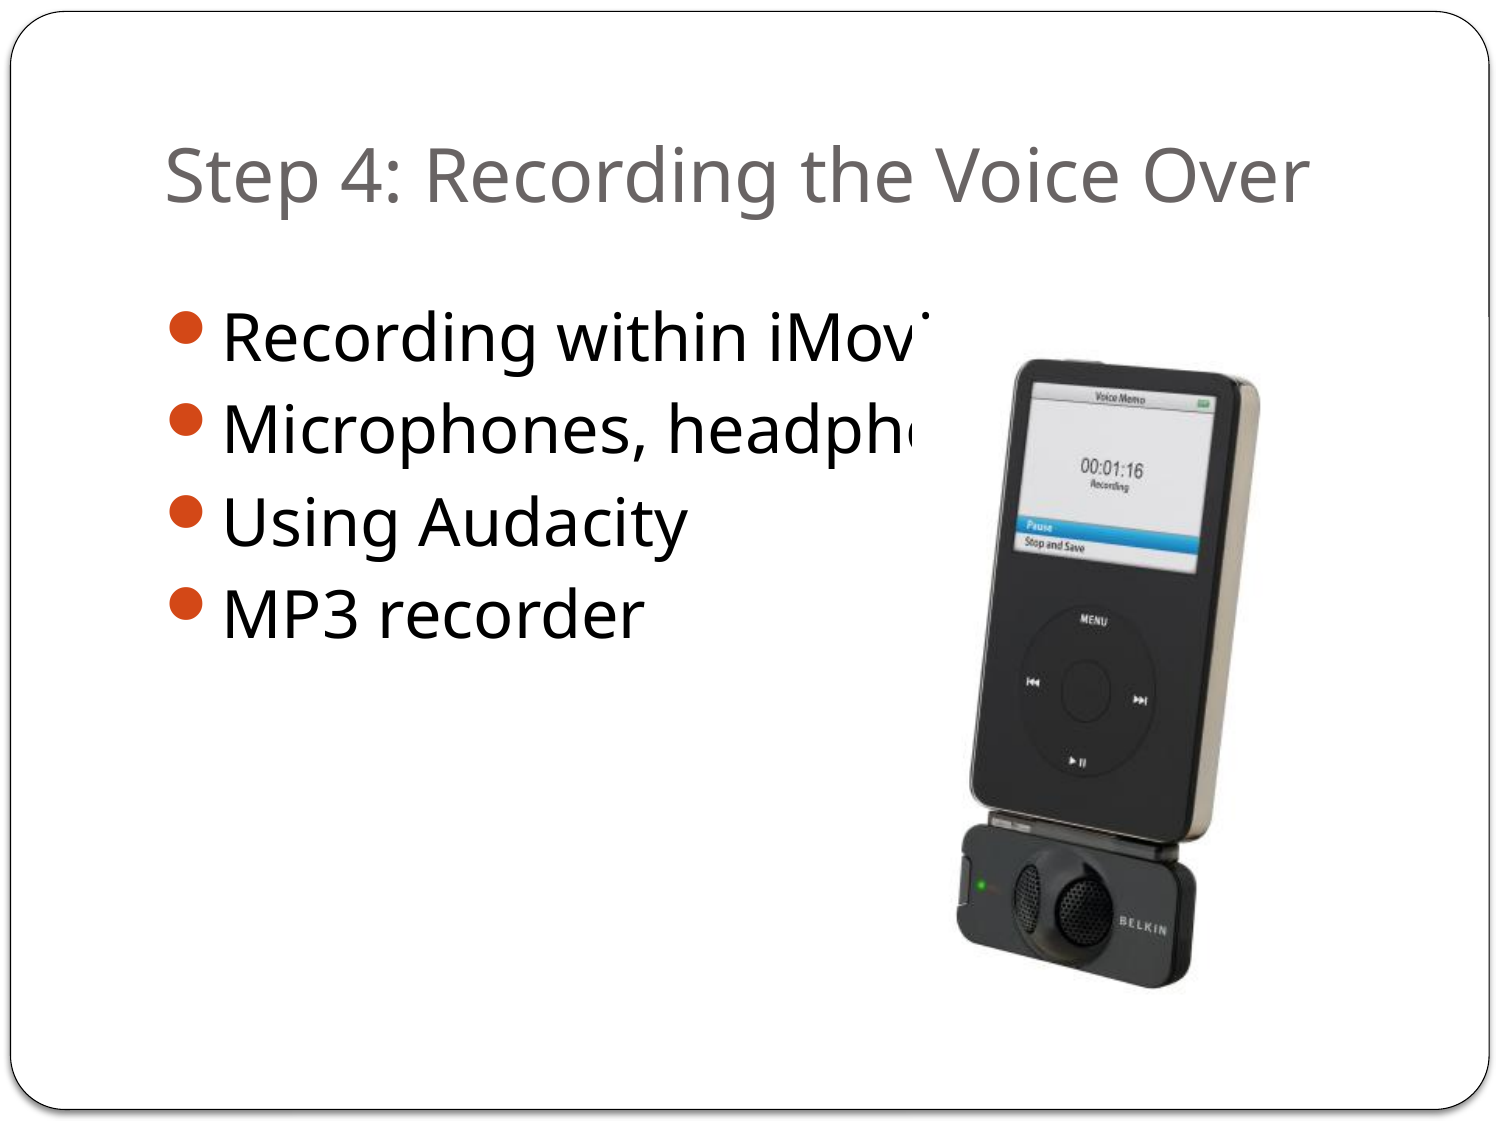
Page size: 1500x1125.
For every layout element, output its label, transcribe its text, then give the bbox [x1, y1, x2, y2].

title Step 4: Recording the Voice Over [150, 45, 1425, 233]
list Recording within iMovie Microphones, headphones Using Audacity MP3 recorder [150, 287, 1425, 988]
picture [912, 324, 1332, 1050]
